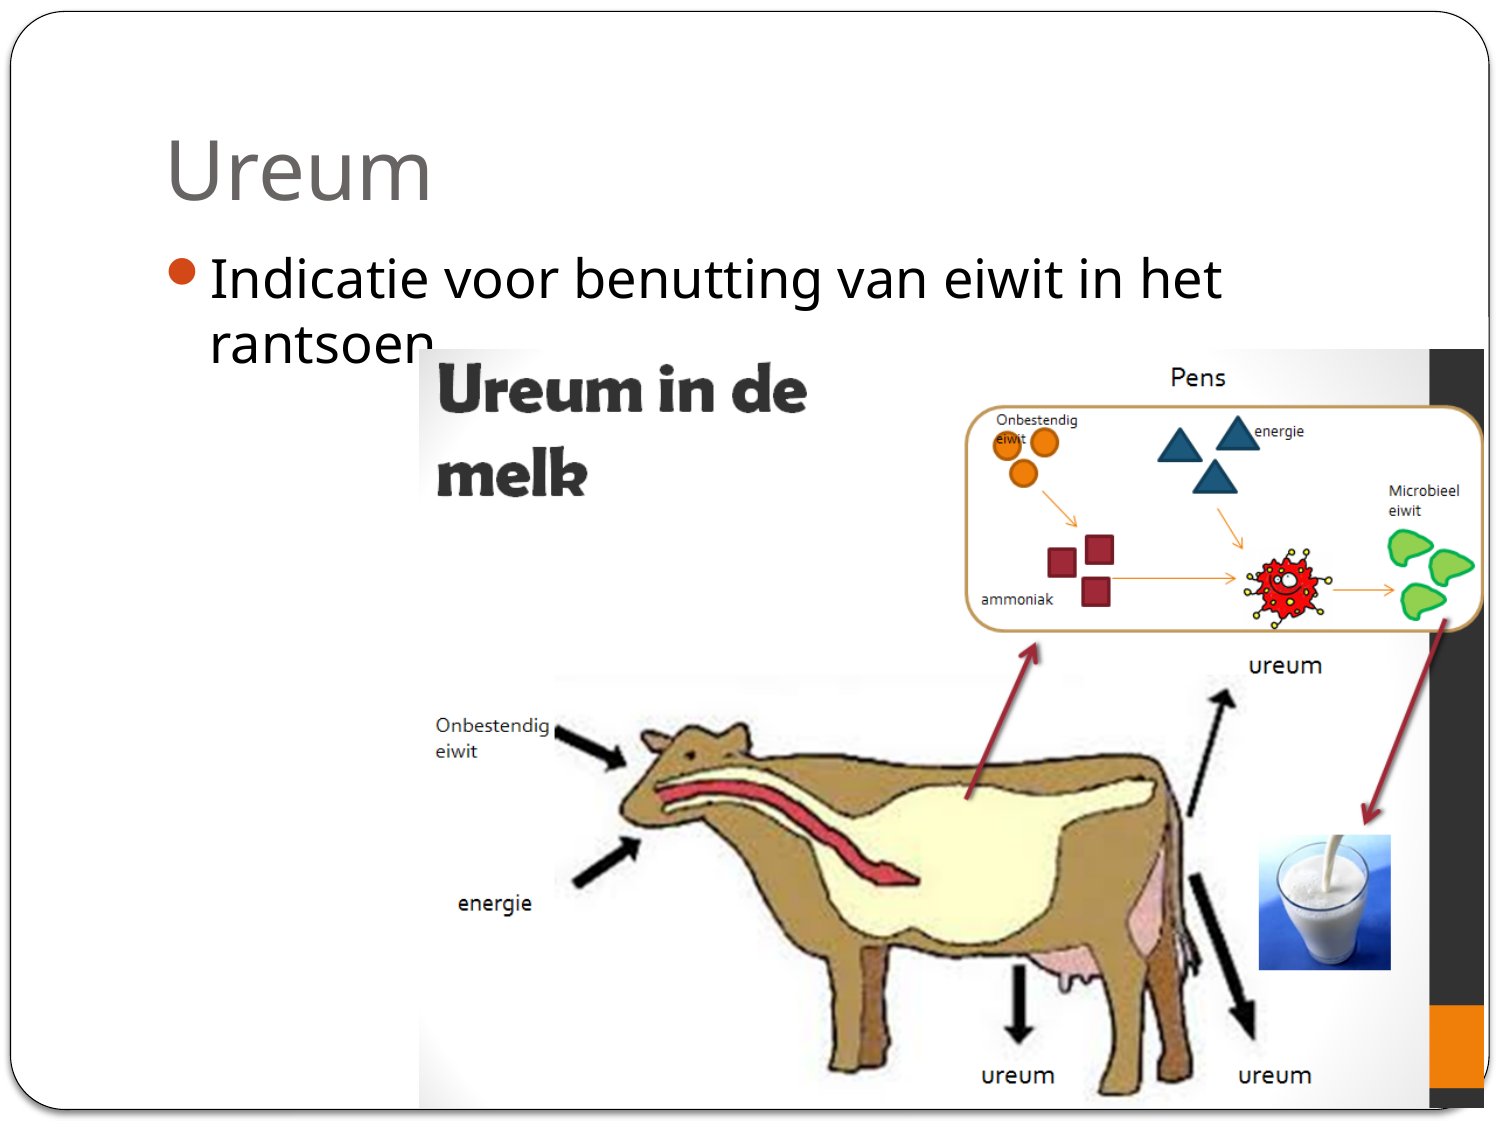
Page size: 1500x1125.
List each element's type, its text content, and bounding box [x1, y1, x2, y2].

picture [418, 349, 1485, 1108]
list Indicatie voor benutting van eiwit in het rantsoen [150, 237, 1425, 988]
title Ureum [150, 45, 1425, 233]
